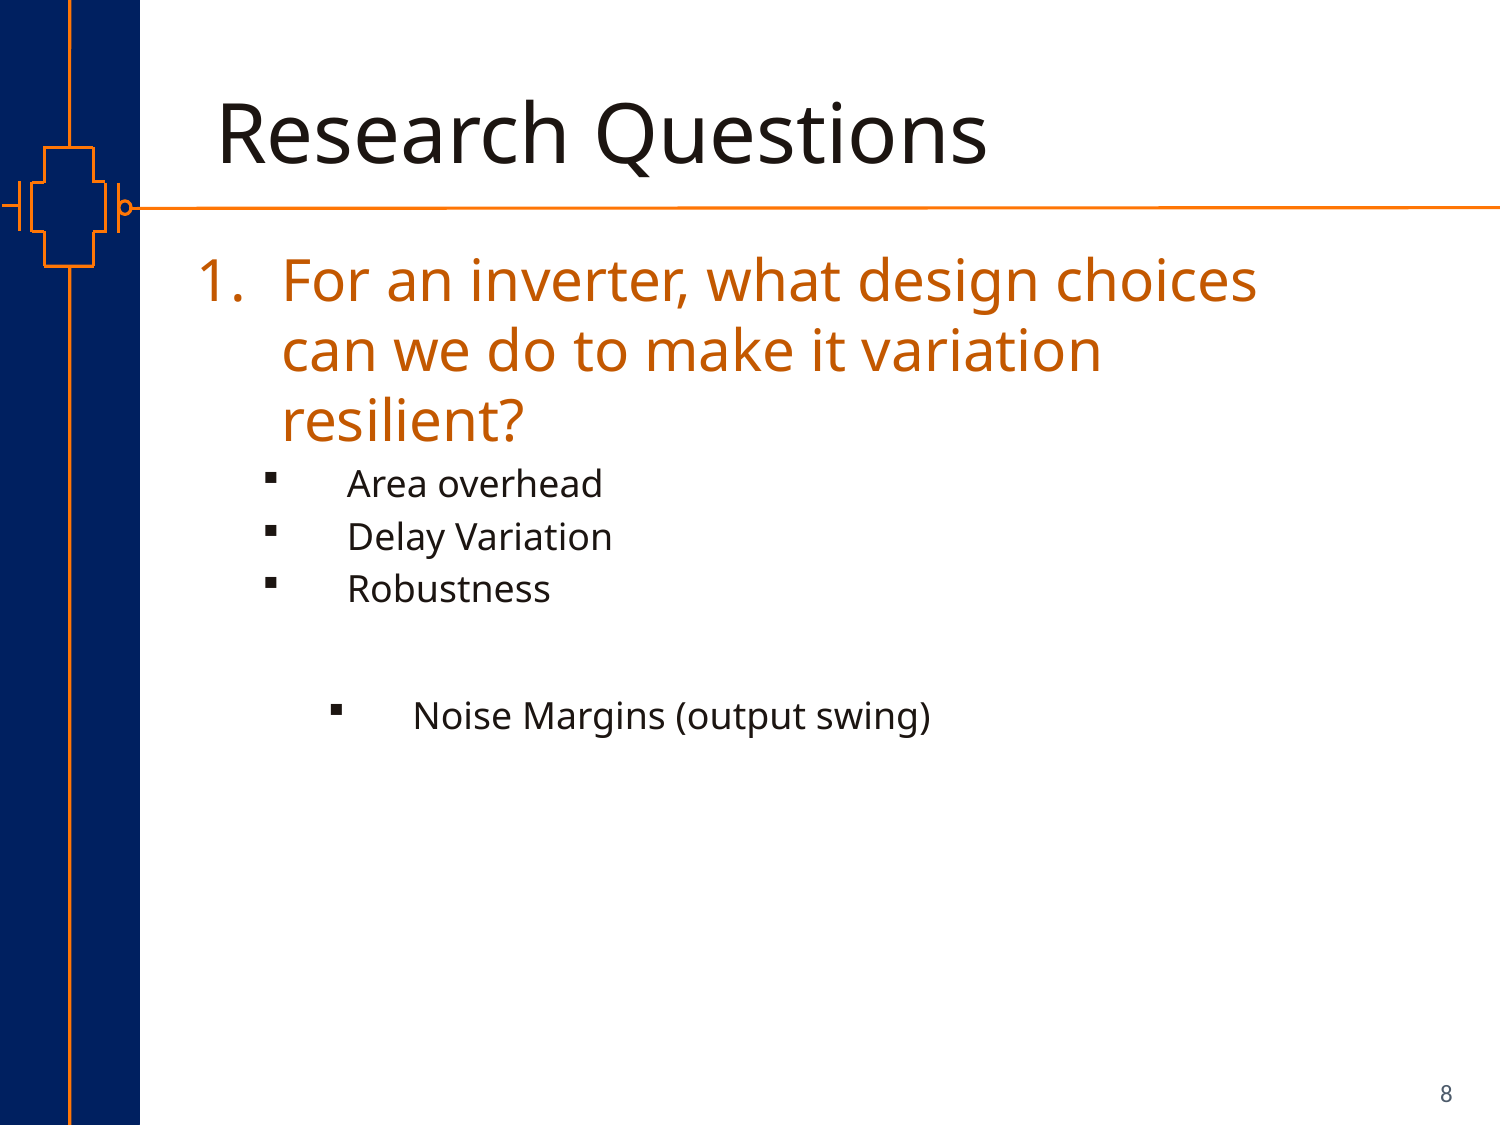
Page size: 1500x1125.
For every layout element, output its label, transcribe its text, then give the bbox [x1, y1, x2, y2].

slide_number 8 [1425, 1062, 1488, 1123]
title Research Questions [200, 0, 1388, 188]
list [199, 217, 812, 938]
